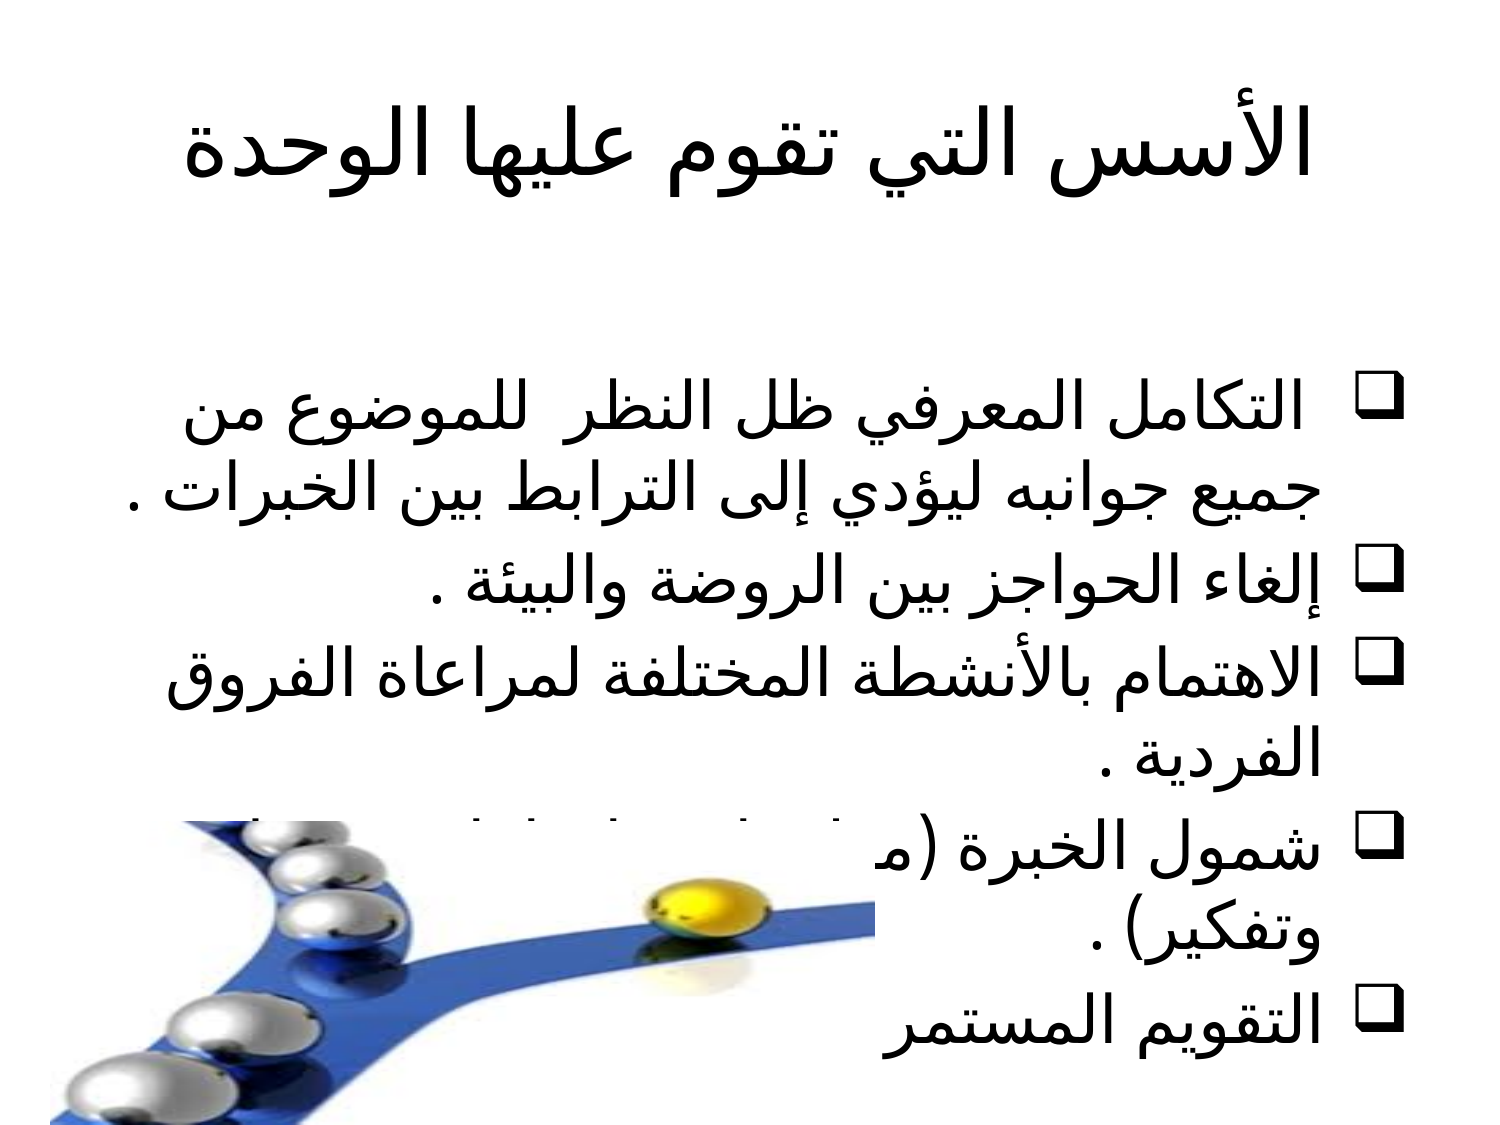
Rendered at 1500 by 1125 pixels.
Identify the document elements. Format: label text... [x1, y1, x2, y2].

picture [49, 821, 876, 1125]
title الأسس التي تقوم عليها الوحدة [75, 45, 1425, 233]
list التكامل المعرفي ظل النظر للموضوع من جميع جوانبه ليؤدي إلى الترابط بين الخبرات . إلغاء الحواجز بين الروضة والبيئة . الاهتمام بالأنشطة المختلفة لمراعاة الفروق الفردية . شمول الخبرة (معلومات واتجاهات وميول وتفكير) . التقويم المستمر [75, 262, 1425, 1005]
